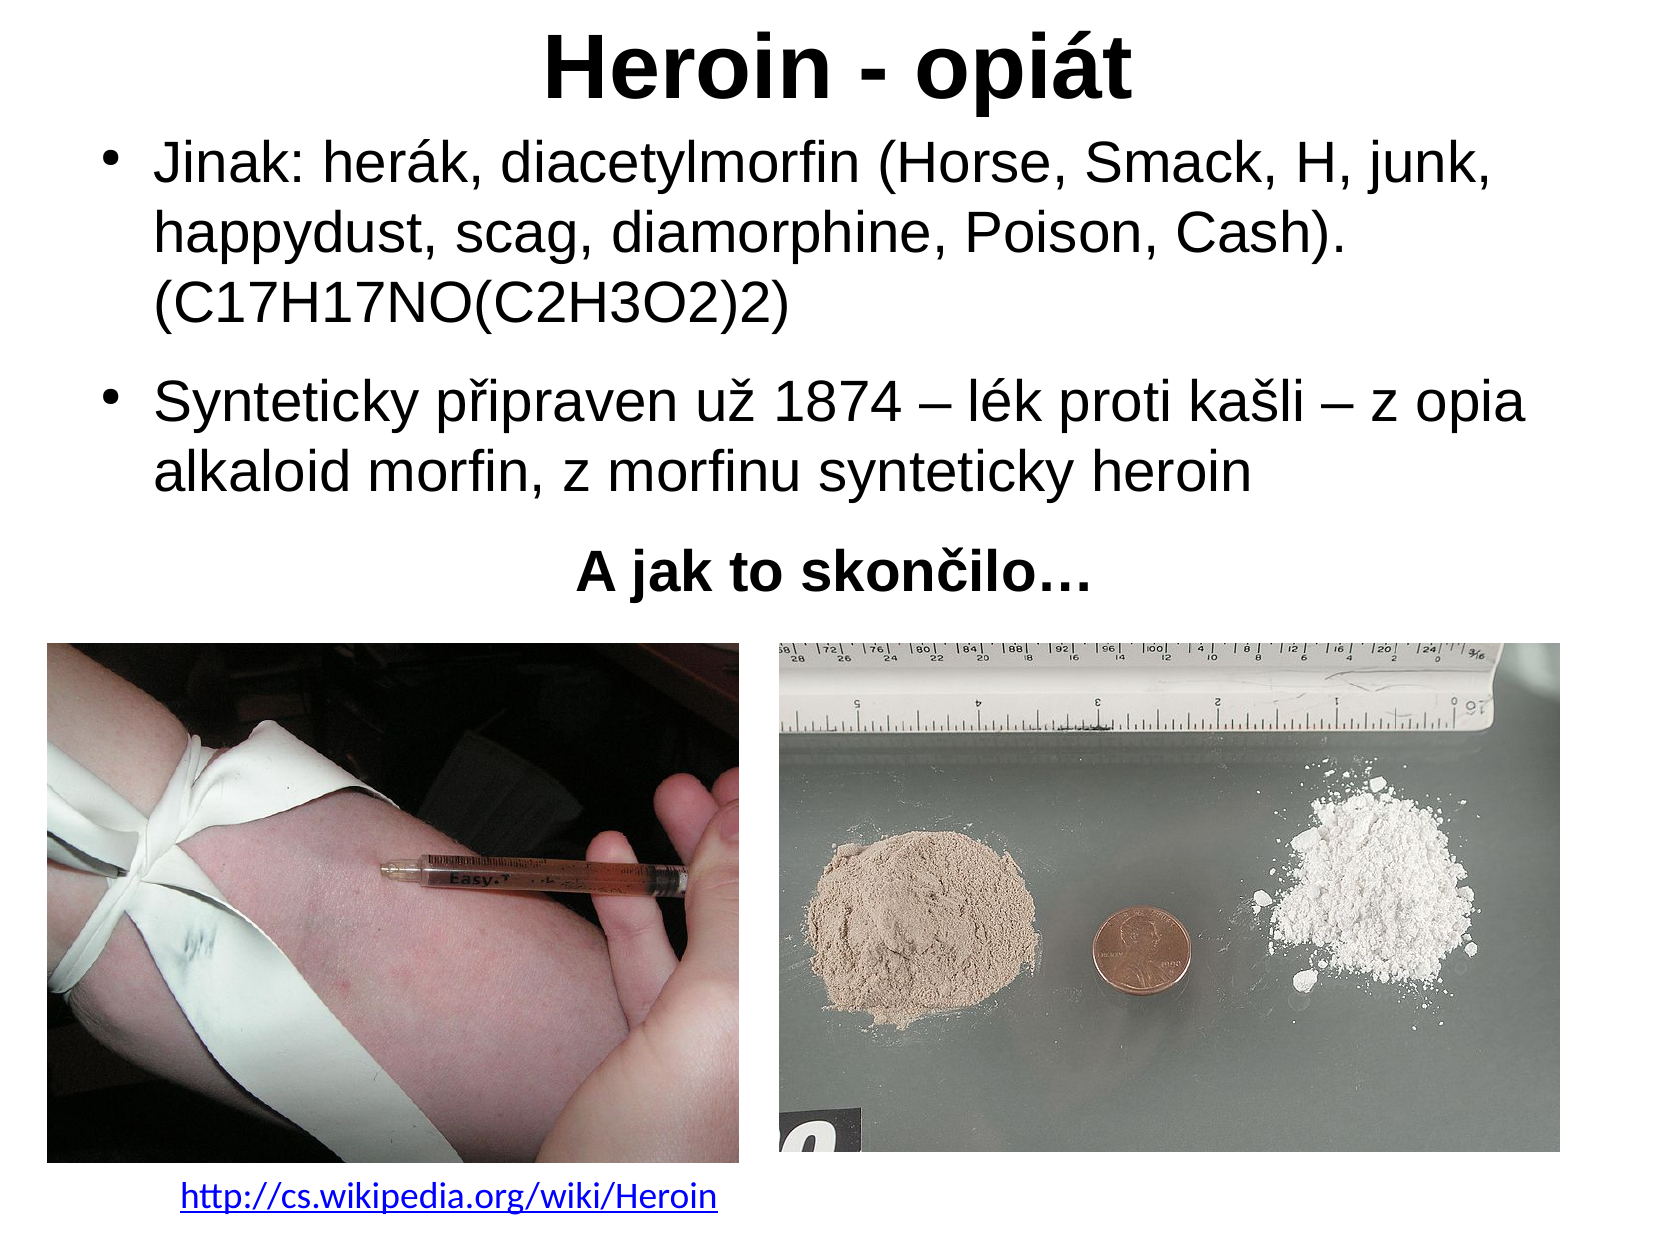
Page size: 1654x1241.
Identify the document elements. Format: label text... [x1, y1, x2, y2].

picture [46, 643, 739, 1163]
text_box http://cs.wikipedia.org/wiki/Heroin [165, 1163, 1394, 1224]
list Jinak: herák, diacetylmorfin (Horse, Smack, H, junk, happydust, scag, diamorphine, Poison, Cash). (C17H17NO(C2H3O2)2) Synteticky připraven už 1874 – lék proti kašli – z opia alkaloid morfin, z morfinu synteticky heroin A jak to skončilo… [82, 123, 1571, 1069]
picture [779, 643, 1560, 1152]
title Heroin - opiát [94, 0, 1583, 124]
